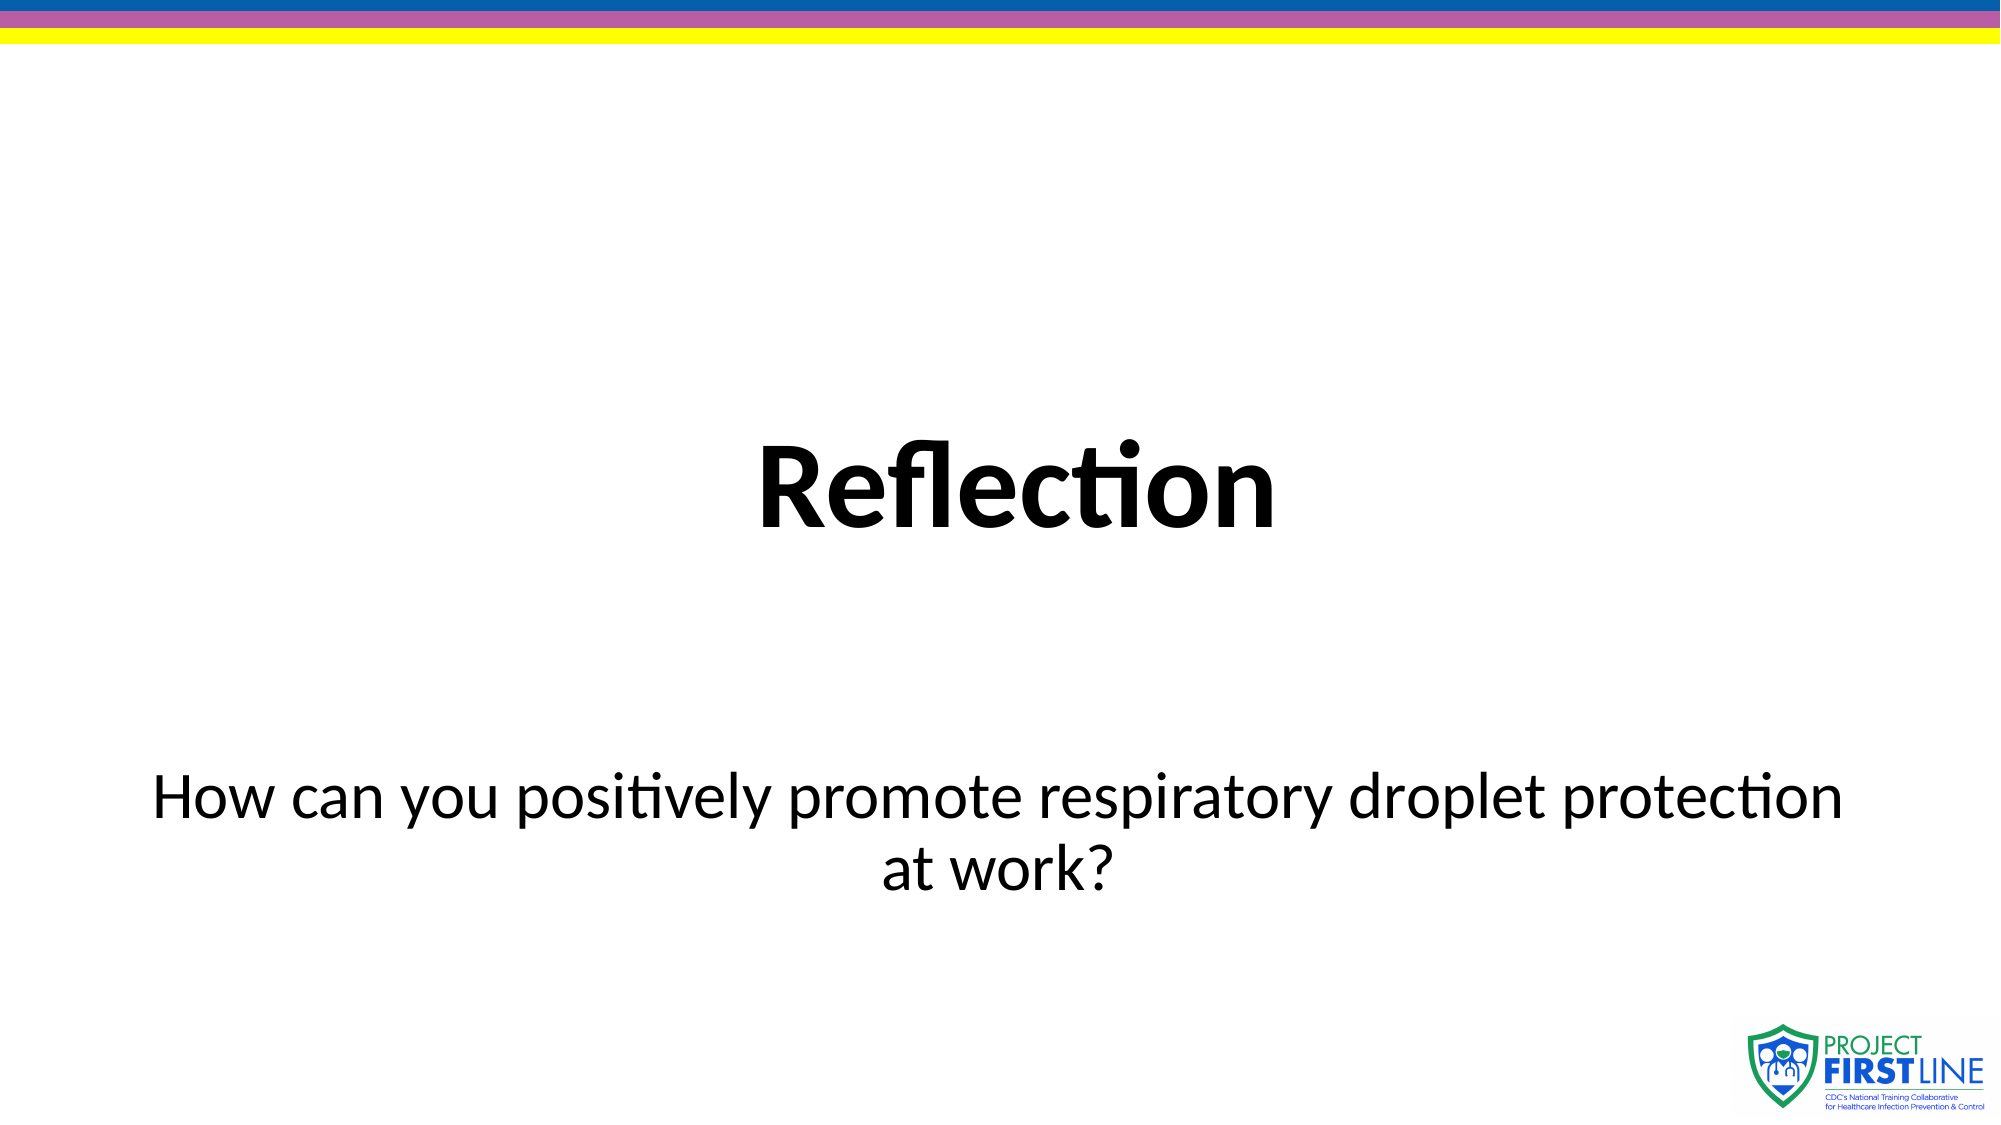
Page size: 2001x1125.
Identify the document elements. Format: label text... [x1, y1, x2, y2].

text_box [0, 11, 2000, 28]
text_box [0, 0, 2000, 11]
title Reflection [155, 94, 1881, 563]
picture [1731, 1016, 2000, 1117]
text_box [0, 28, 2000, 44]
list How can you positively promote respiratory droplet protection at work? [136, 752, 1862, 999]
